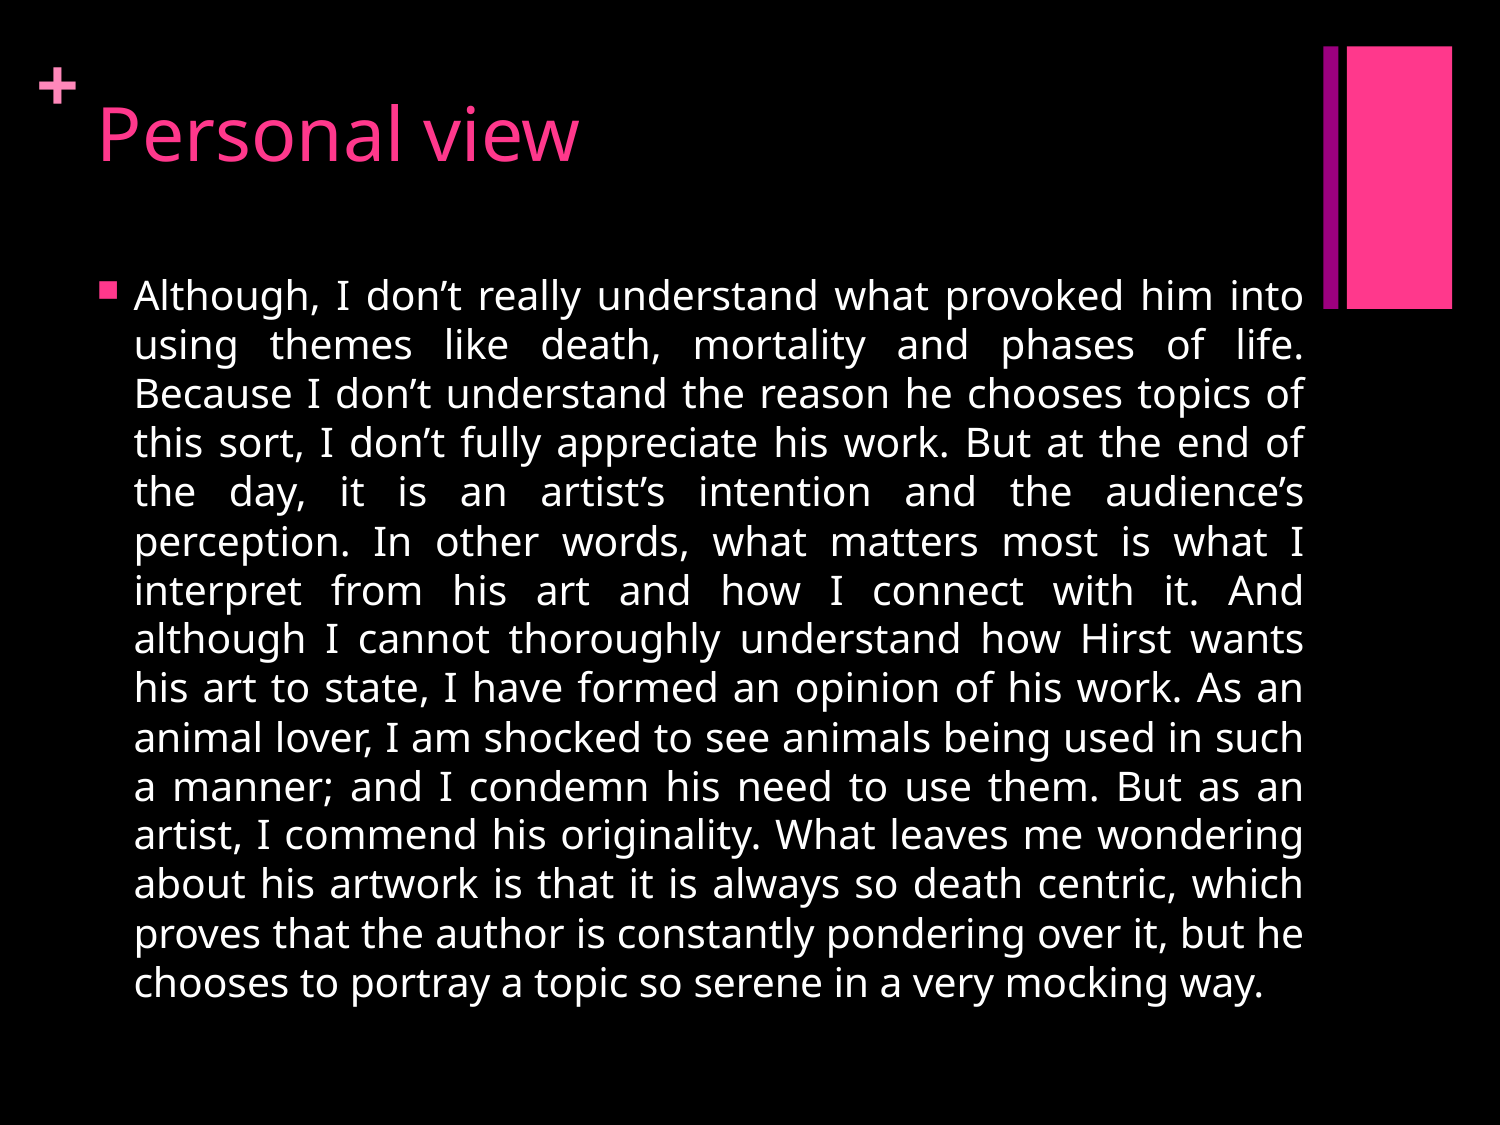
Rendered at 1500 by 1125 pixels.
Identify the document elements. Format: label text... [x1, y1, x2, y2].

title Personal view [81, 79, 1322, 262]
list Although, I don’t really understand what provoked him into using themes like death, mortality and phases of life. Because I don’t understand the reason he chooses topics of this sort, I don’t fully appreciate his work. But at the end of the day, it is an artist’s intention and the audience’s perception. In other words, what matters most is what I interpret from his art and how I connect with it. And although I cannot thoroughly understand how Hirst wants his art to state, I have formed an opinion of his work. As an animal lover, I am shocked to see animals being used in such a manner; and I condemn his need to use them. But as an artist, I commend his originality. What leaves me wondering about his artwork is that it is always so death centric, which proves that the author is constantly pondering over it, but he chooses to portray a topic so serene in a very mocking way. [81, 262, 1322, 1057]
